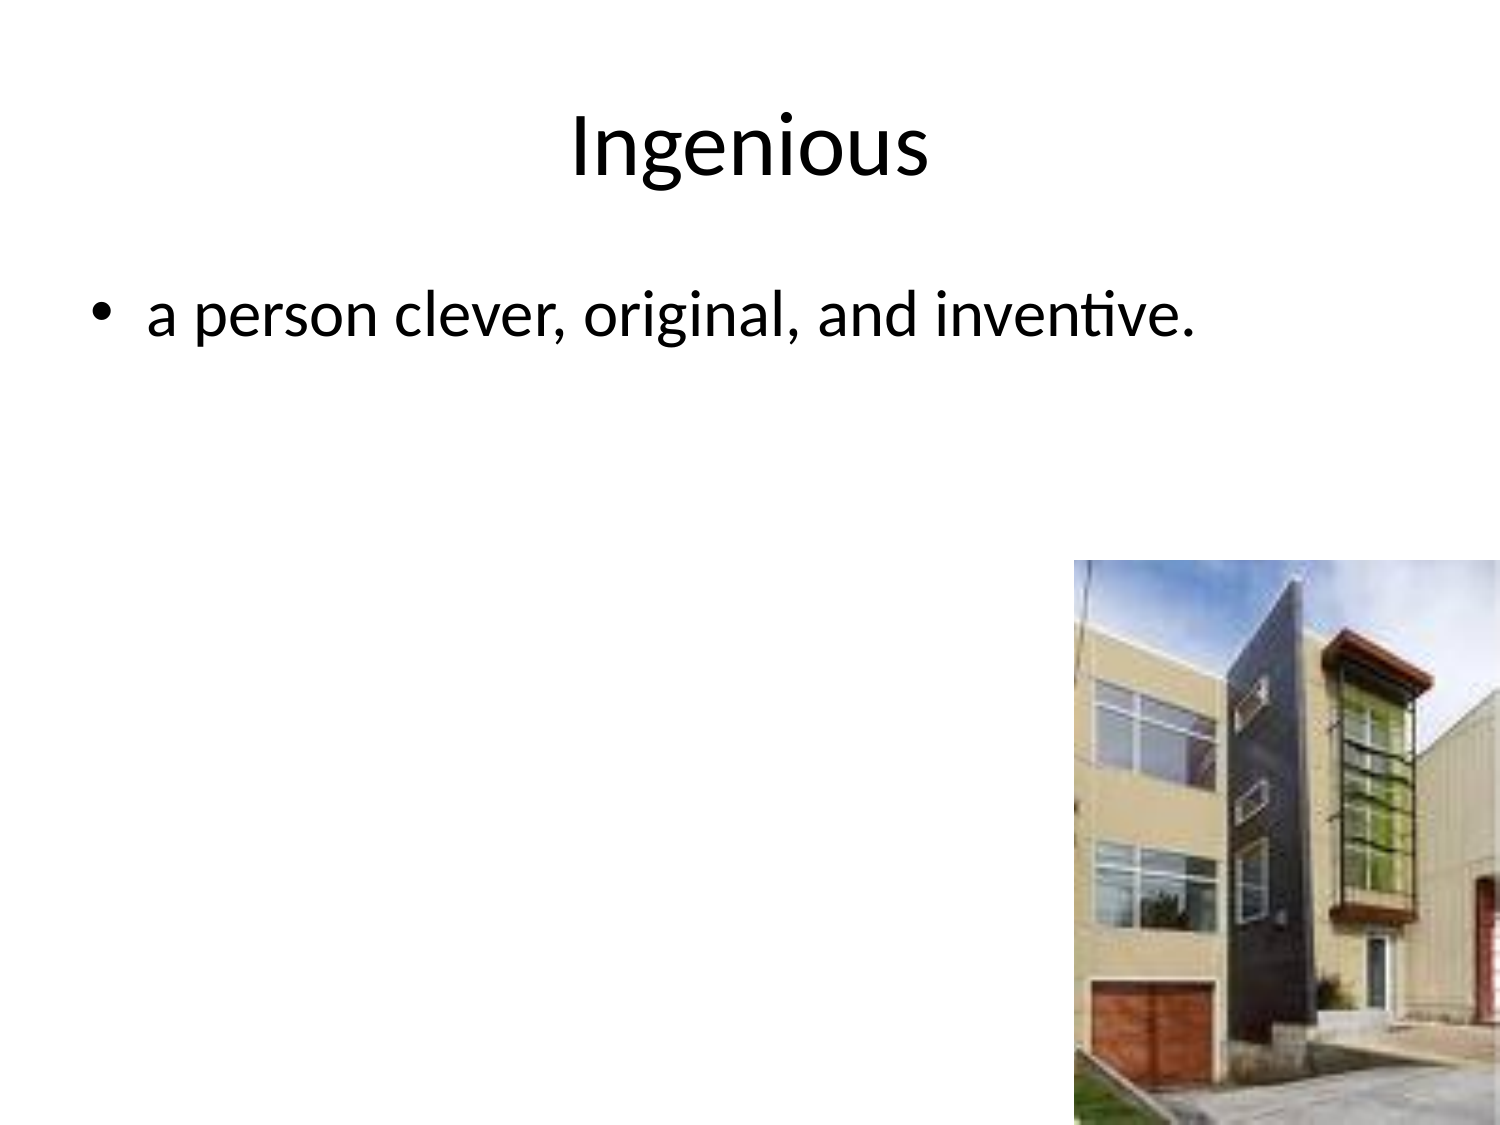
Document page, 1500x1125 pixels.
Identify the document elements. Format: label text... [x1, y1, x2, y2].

title Ingenious [75, 45, 1425, 233]
picture [1074, 560, 1500, 1125]
list a person clever, original, and inventive. [75, 262, 1425, 1005]
